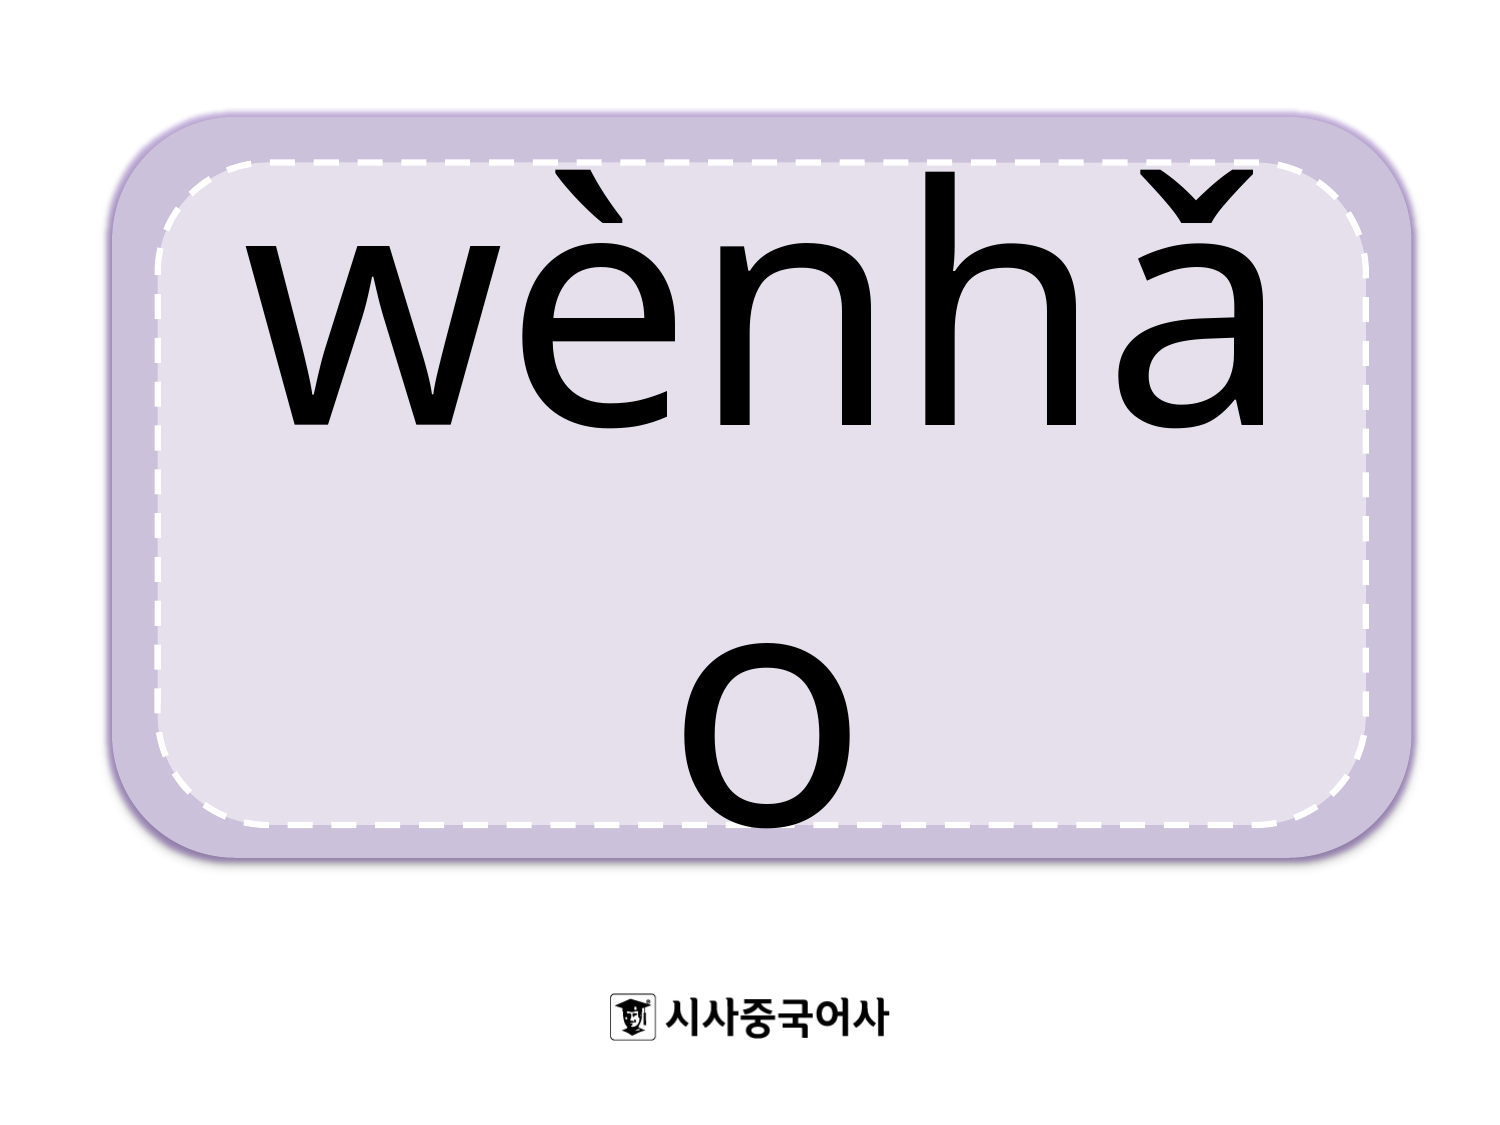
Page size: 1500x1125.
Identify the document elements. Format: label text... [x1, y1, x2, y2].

picture [602, 987, 898, 1047]
text_box wènhǎo [162, 160, 1371, 824]
